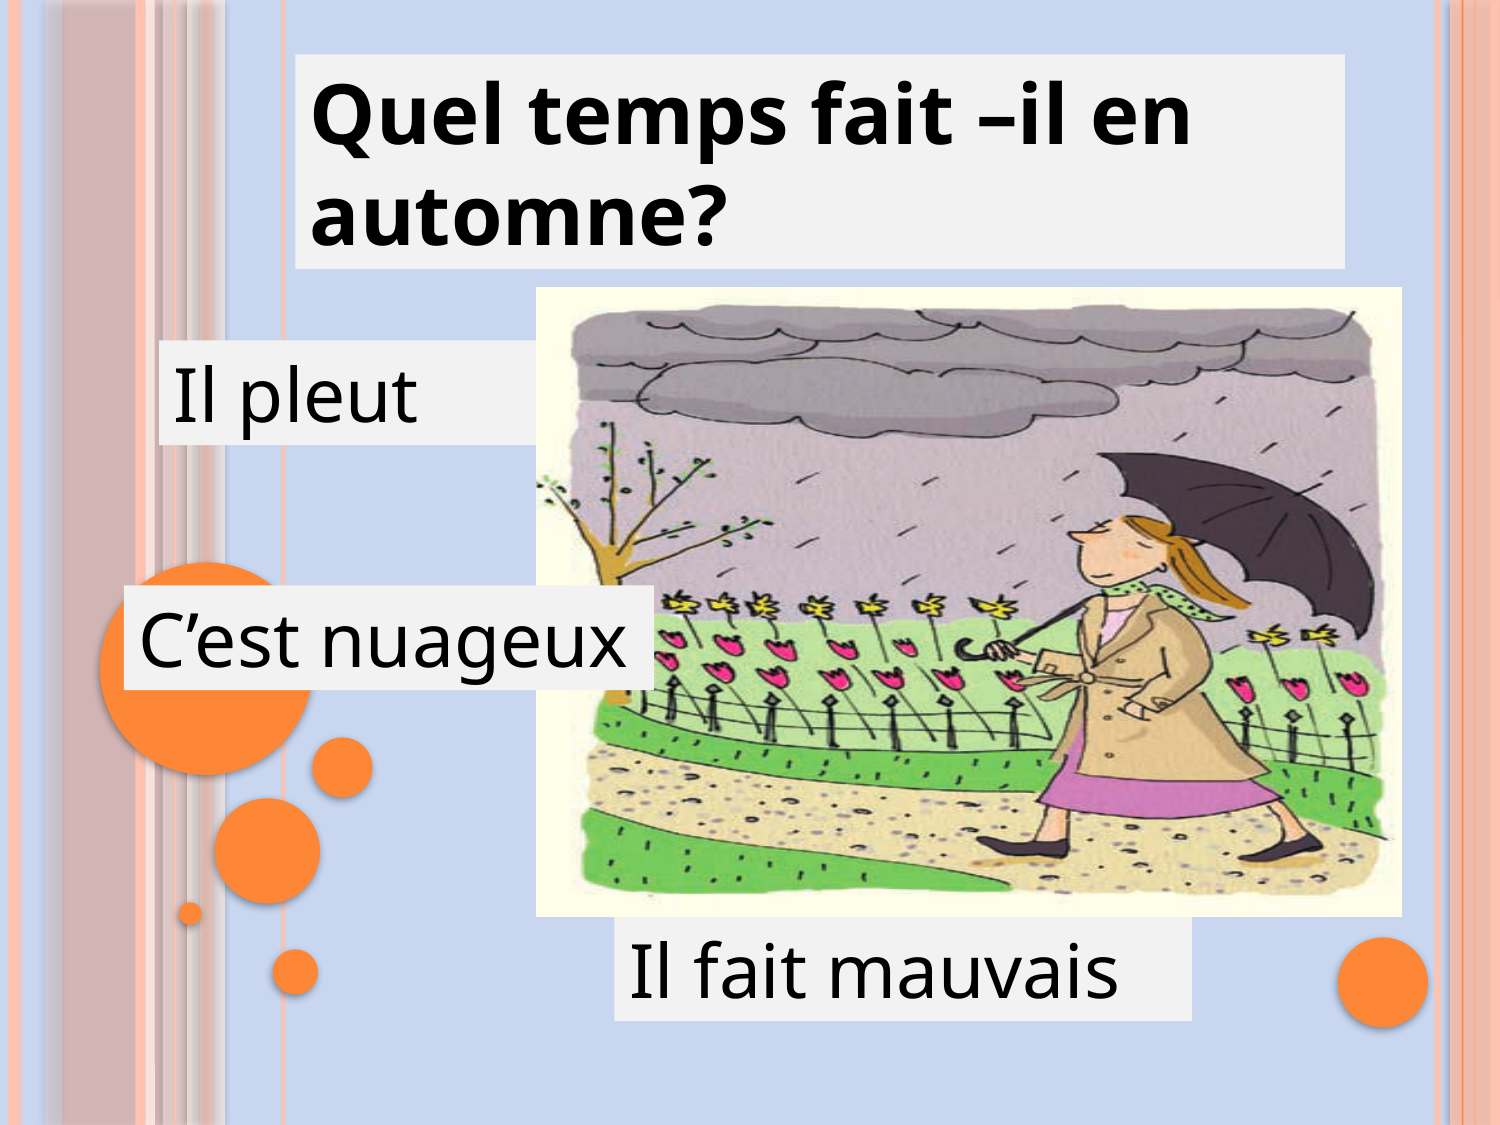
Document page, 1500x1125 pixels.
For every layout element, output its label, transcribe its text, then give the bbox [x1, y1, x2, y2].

text_box Il fait mauvais [614, 926, 1192, 1022]
text_box Quel temps fait –il en automne? [295, 54, 1345, 269]
text_box C’est nuageux [123, 585, 529, 691]
picture [535, 286, 1403, 917]
text_box Il pleut [159, 340, 529, 446]
